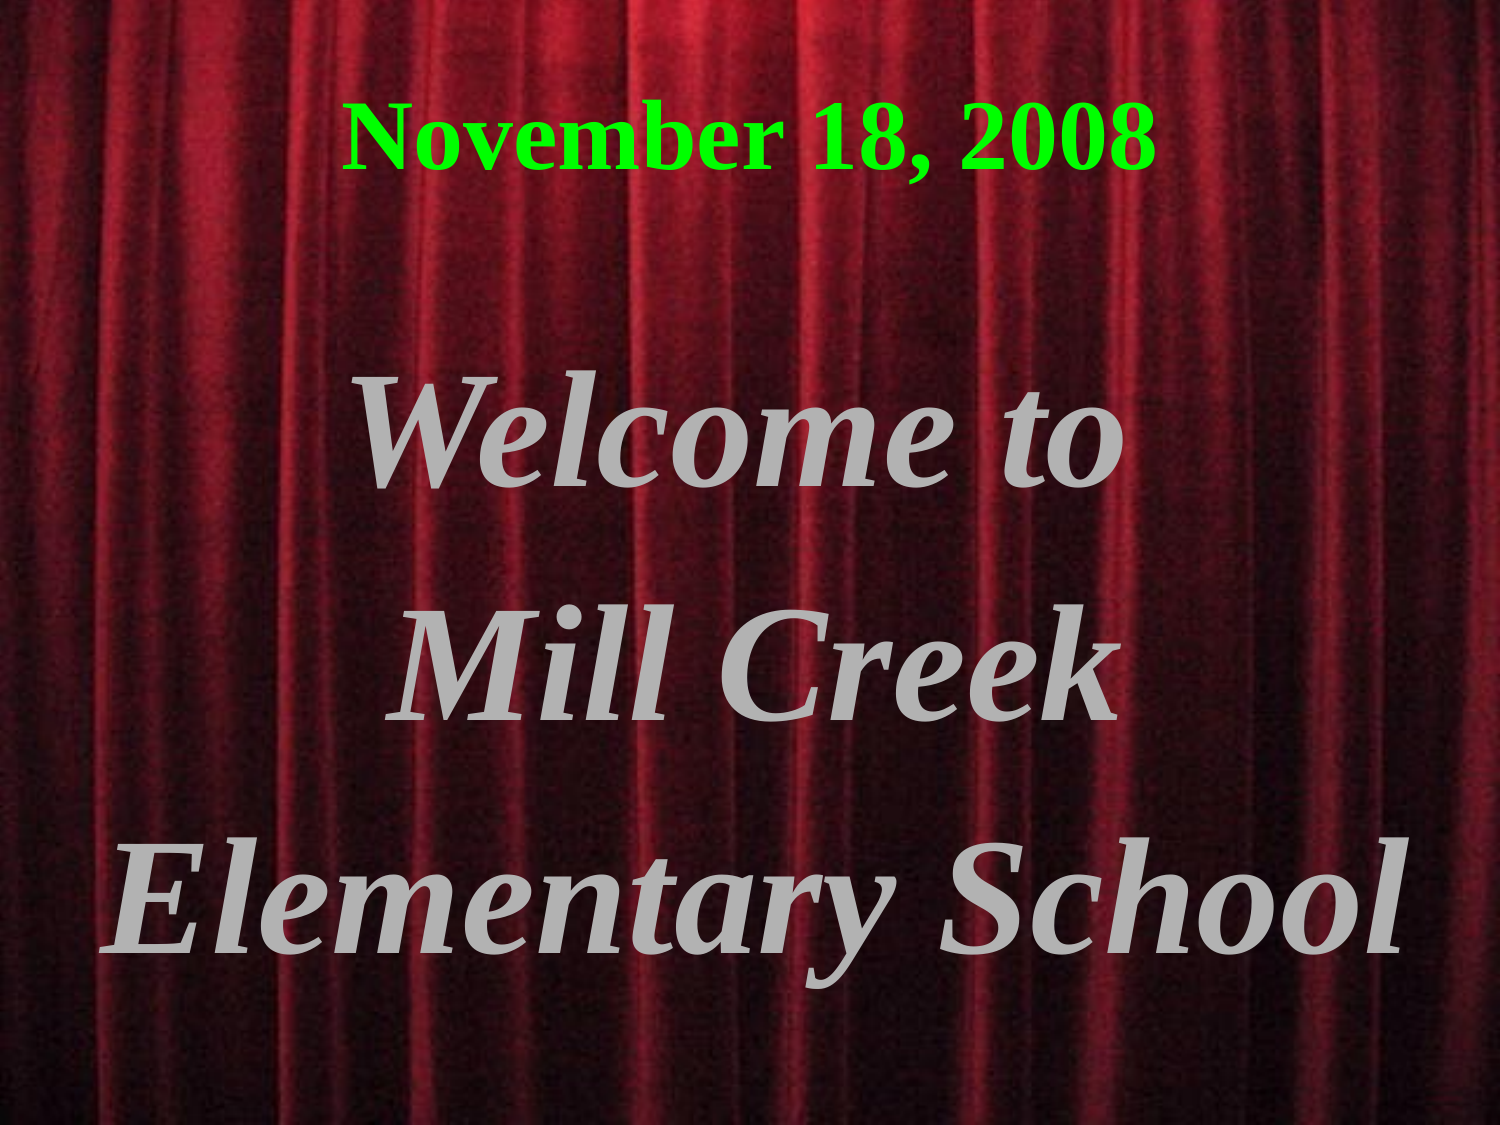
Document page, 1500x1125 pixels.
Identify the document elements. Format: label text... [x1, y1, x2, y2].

subtitle Welcome to Mill Creek Elementary School [0, 312, 1438, 926]
text_box November 18, 2008 [24, 62, 1475, 198]
picture [0, 0, 1500, 1125]
